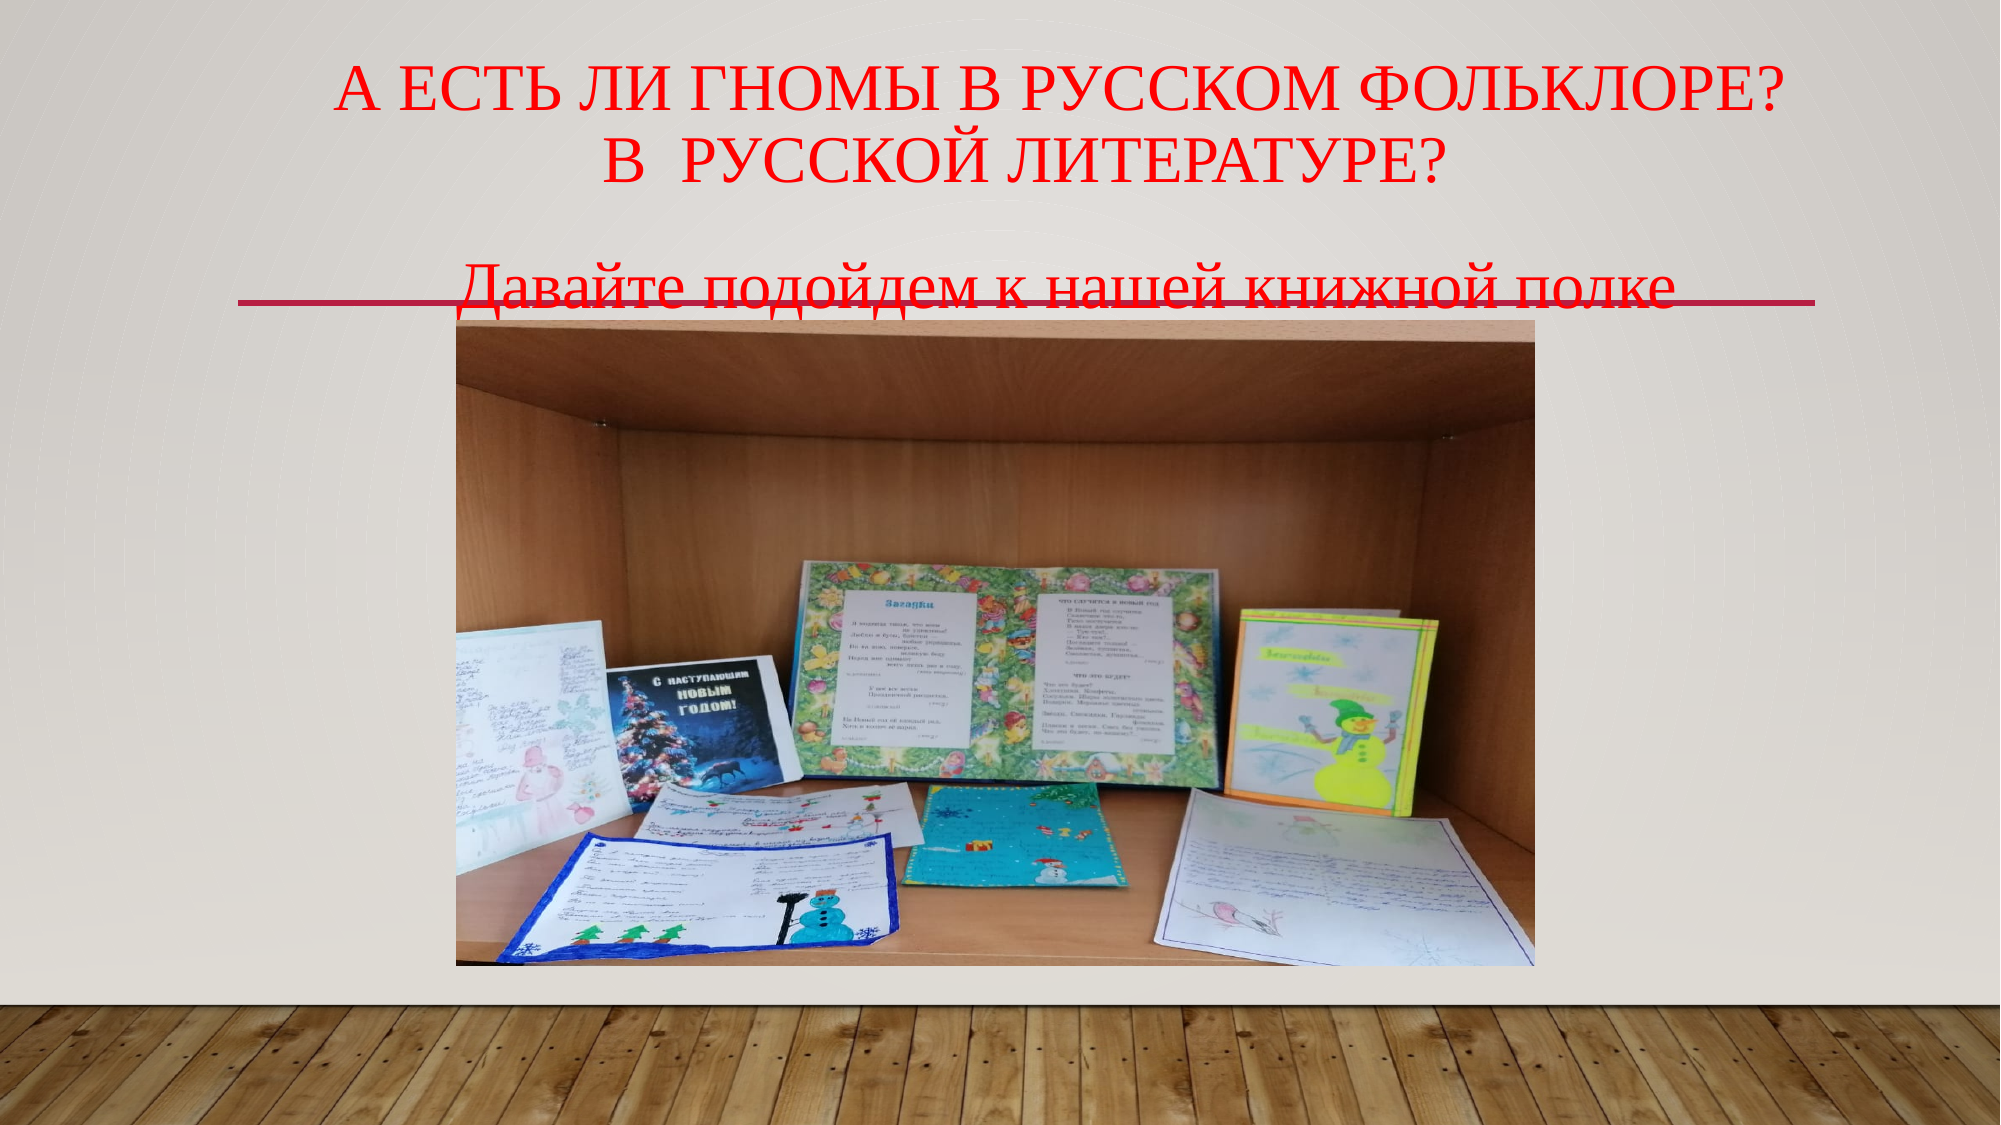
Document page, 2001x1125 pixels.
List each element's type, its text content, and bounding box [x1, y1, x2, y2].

picture [0, 1005, 2000, 1125]
picture [456, 320, 1535, 967]
title А есть ли гномы в русском фольклоре? В русской литературе? [238, 45, 1814, 207]
list Давайте подойдем к нашей книжной полке [238, 218, 1814, 897]
